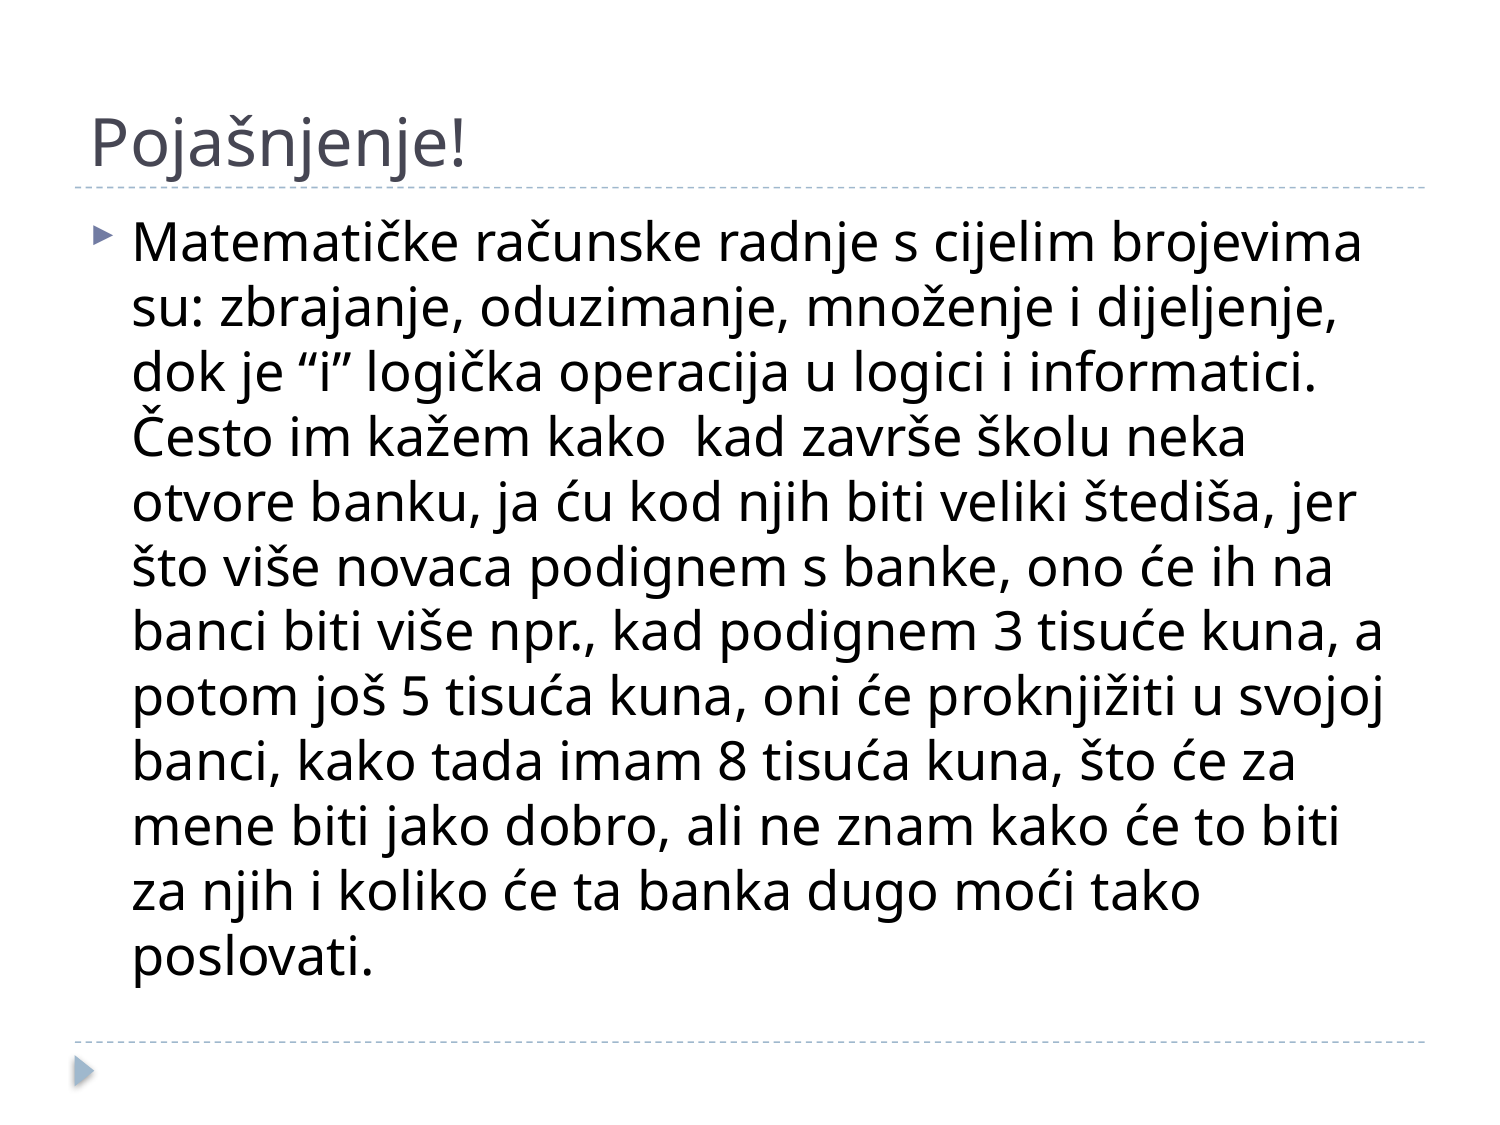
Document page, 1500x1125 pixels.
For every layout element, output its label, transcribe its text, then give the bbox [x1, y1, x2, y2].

list Matematičke računske radnje s cijelim brojevima su: zbrajanje, oduzimanje, množenje i dijeljenje, dok je “i” logička operacija u logici i informatici. Često im kažem kako kad završe školu neka otvore banku, ja ću kod njih biti veliki štediša, jer što više novaca podignem s banke, ono će ih na banci biti više npr., kad podignem 3 tisuće kuna, a potom još 5 tisuća kuna, oni će proknjižiti u svojoj banci, kako tada imam 8 tisuća kuna, što će za mene biti jako dobro, ali ne znam kako će to biti za njih i koliko će ta banka dugo moći tako poslovati. [75, 200, 1425, 1010]
title Pojašnjenje! [75, 24, 1425, 188]
